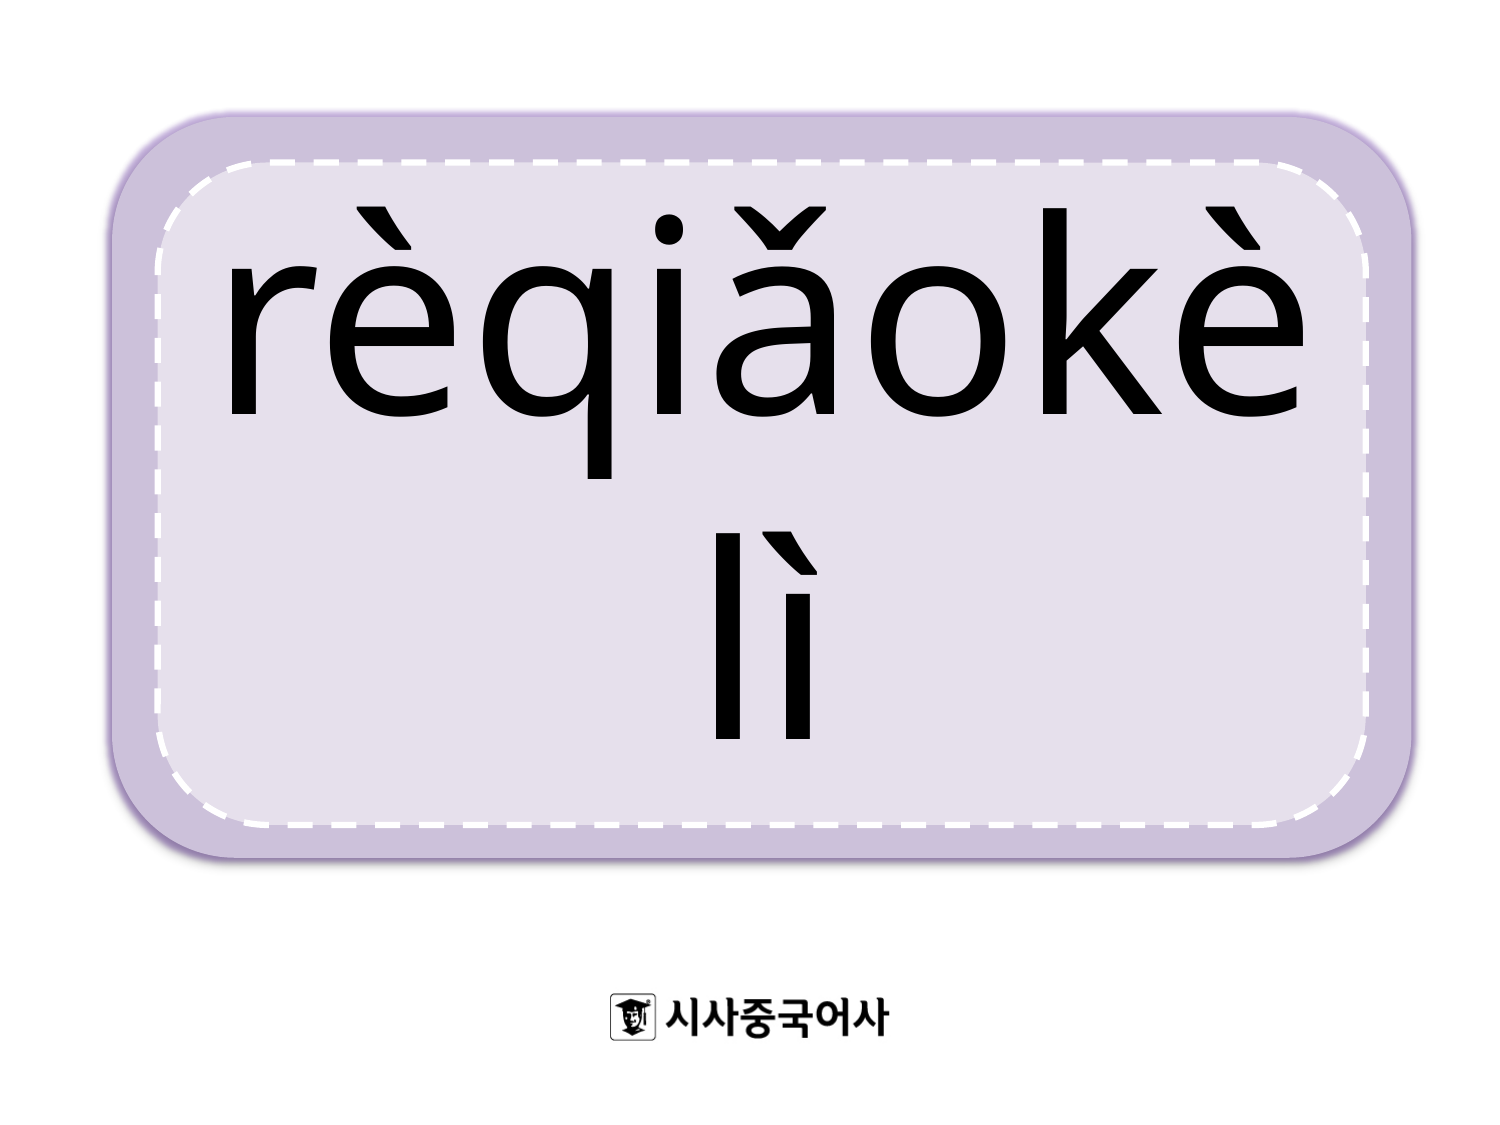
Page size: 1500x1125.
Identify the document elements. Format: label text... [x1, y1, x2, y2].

picture [602, 987, 898, 1047]
text_box rèqiǎokèlì [159, 137, 1368, 800]
